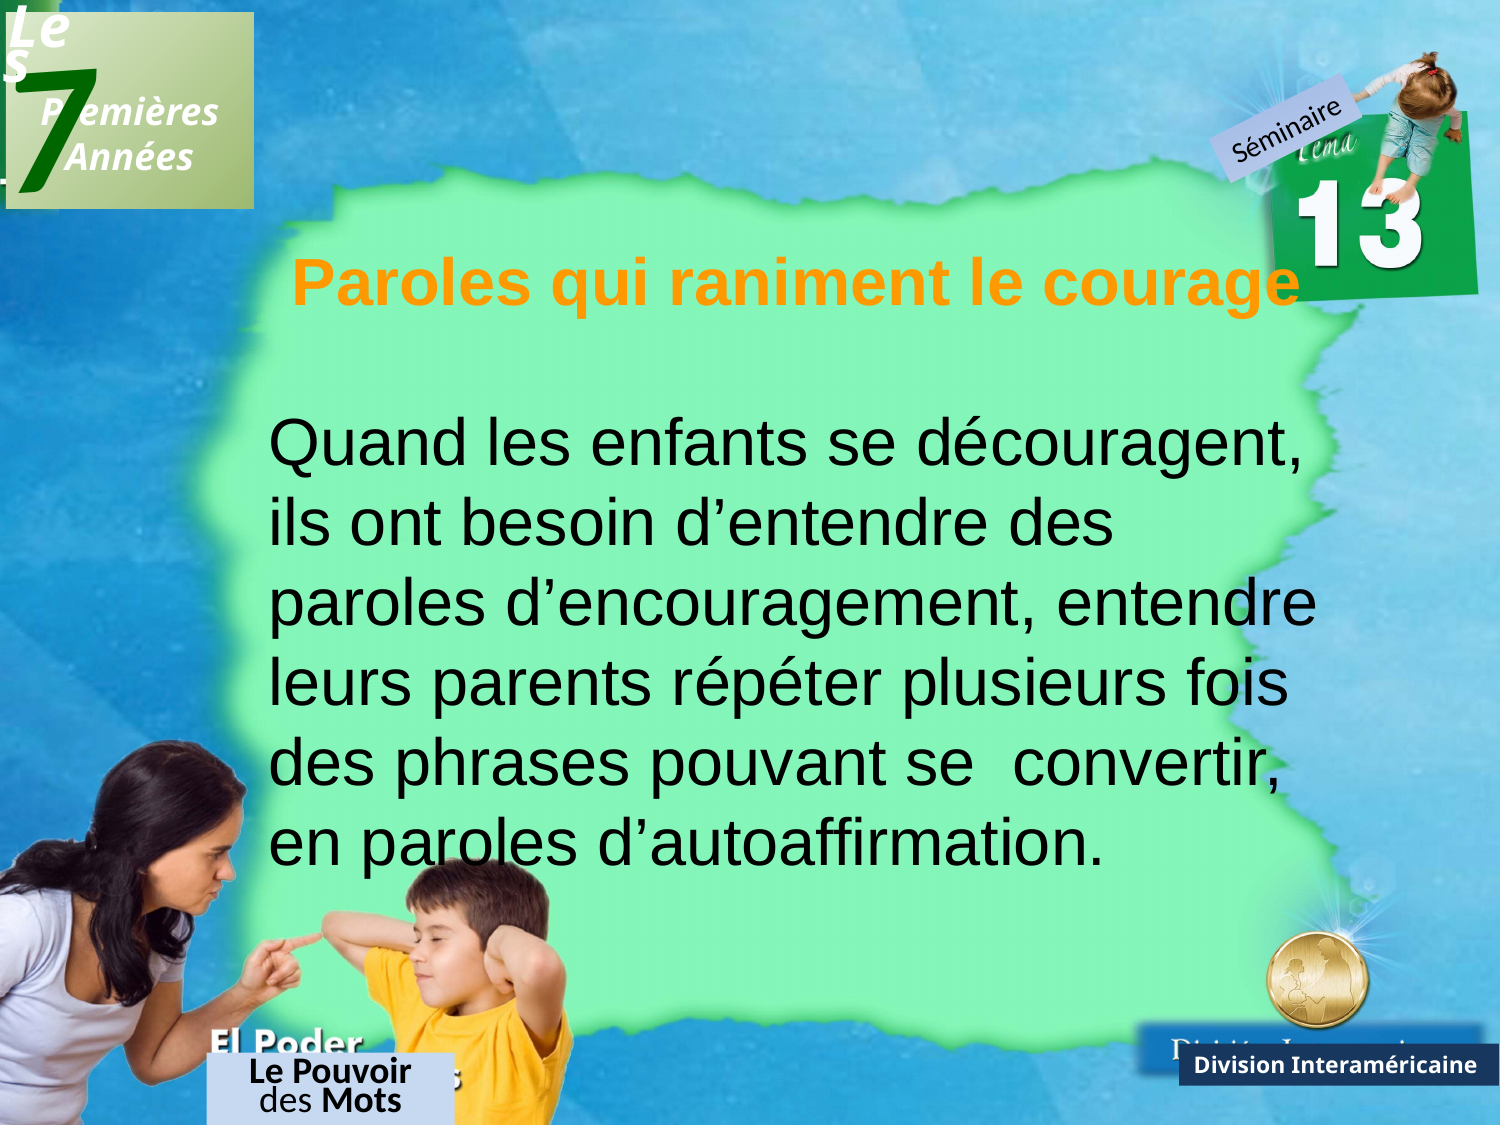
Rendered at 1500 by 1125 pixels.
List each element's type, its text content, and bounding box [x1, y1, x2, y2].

text_box Le Pouvoir des Mots [206, 1052, 455, 1125]
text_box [0, 0, 255, 239]
text_box Séminaire [1208, 72, 1363, 184]
text_box Paroles qui raniment le courage Quand les enfants se découragent, ils ont besoin d’entendre des paroles d’encouragement, entendre leurs parents répéter plusieurs fois des phrases pouvant se convertir, en paroles d’autoaffirmation. [253, 231, 1341, 887]
picture [0, 0, 1500, 1125]
text_box Division Interaméricaine [1179, 1043, 1499, 1086]
